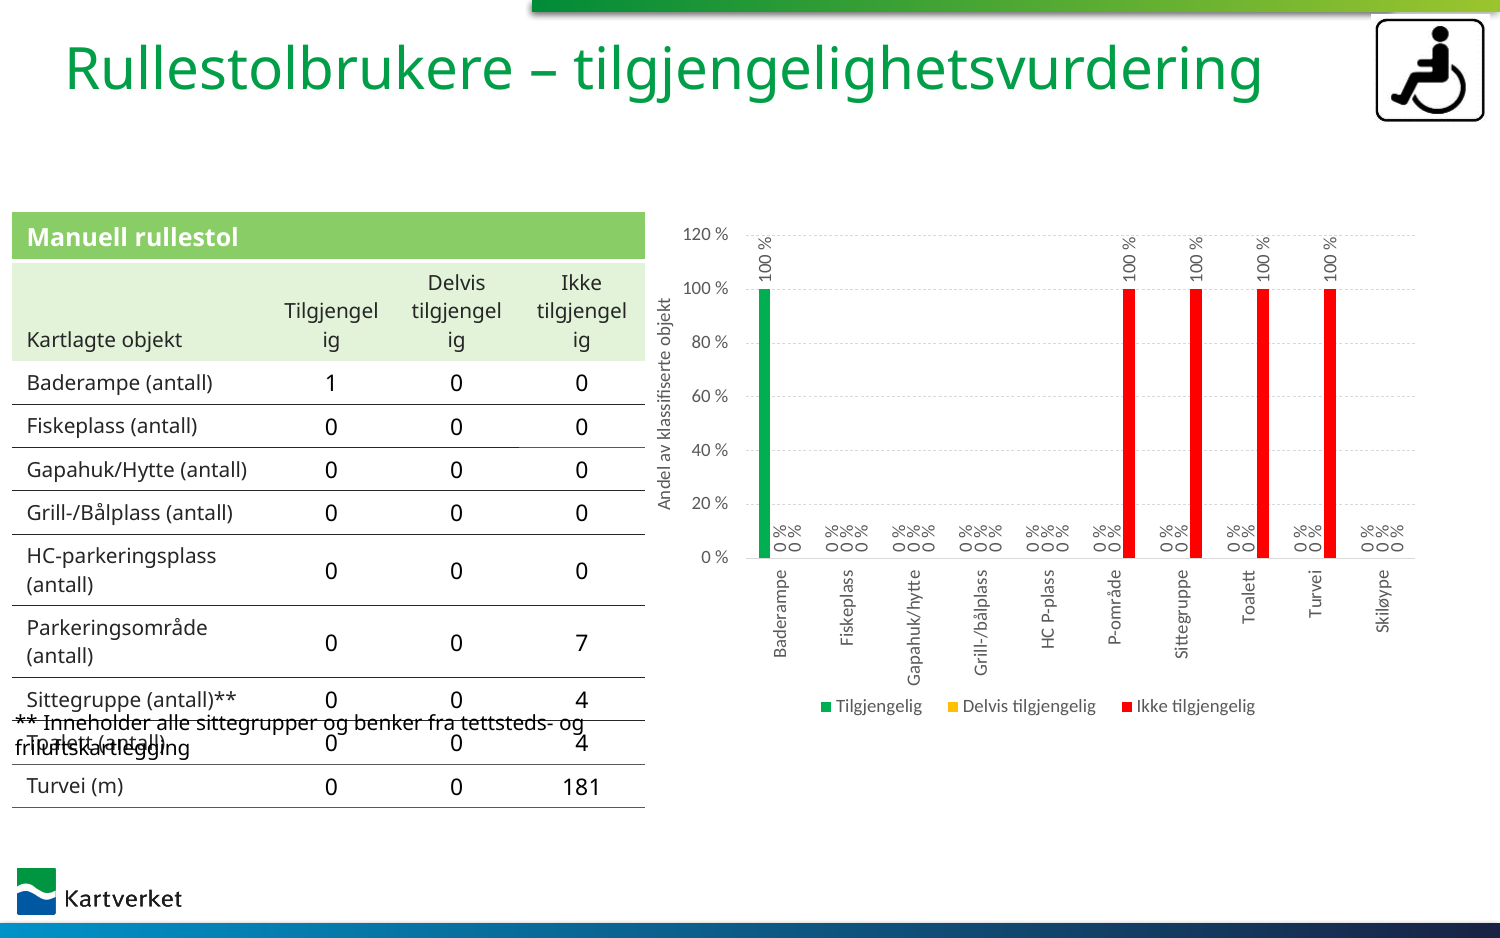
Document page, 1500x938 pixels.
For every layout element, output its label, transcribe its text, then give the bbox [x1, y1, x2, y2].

table_cell 0 [269, 768, 394, 807]
table_cell 181 [519, 768, 645, 807]
table_cell Gapahuk/Hytte (antall) [12, 448, 269, 490]
table_cell 0 [269, 535, 394, 605]
table_cell Grill-/Bålplass (antall) [12, 491, 269, 534]
table_cell Fiskeplass (antall) [12, 405, 269, 447]
table_cell 0 [269, 678, 394, 702]
table_cell 0 [519, 361, 638, 404]
table_cell 0 [394, 405, 519, 447]
table_cell 0 [269, 491, 394, 534]
table_cell 0 [394, 606, 519, 677]
table_cell 0 [394, 768, 519, 807]
picture [1371, 13, 1491, 127]
table_cell 0 [519, 535, 638, 605]
table_cell Baderampe (antall) [12, 361, 269, 404]
text_box Rullestolbrukere – tilgjengelighetsvurdering [49, 12, 1372, 109]
table_cell Turvei (m) [12, 768, 269, 807]
table_cell Delvis tilgjengelig [394, 263, 519, 361]
table_cell 0 [394, 361, 519, 404]
text_box ** Inneholder alle sittegrupper og benker fra tettsteds- og friluftskartlegging [0, 702, 745, 768]
table_header Manuell rullestol [12, 212, 645, 259]
table_cell Ikke tilgjengelig [519, 263, 638, 361]
table_cell 0 [394, 678, 519, 702]
table_cell 0 [269, 448, 394, 490]
table_cell Kartlagte objekt [12, 263, 269, 361]
table_cell Parkeringsområde (antall) [12, 606, 269, 677]
table_cell HC-parkeringsplass (antall) [12, 535, 269, 605]
table_cell 0 [519, 448, 638, 490]
picture [643, 218, 1427, 728]
table_cell Tilgjengelig [269, 263, 394, 361]
table_cell 7 [519, 606, 638, 677]
table_cell 1 [269, 361, 394, 404]
table_cell 0 [519, 405, 638, 447]
table_cell 0 [519, 491, 638, 534]
table_cell 0 [269, 606, 394, 677]
table_cell 4 [519, 678, 638, 702]
table_cell 0 [394, 448, 519, 490]
table_cell 0 [394, 535, 519, 605]
table_cell 0 [269, 405, 394, 447]
table_cell 0 [394, 491, 519, 534]
table_cell Sittegruppe (antall)** [12, 678, 269, 702]
